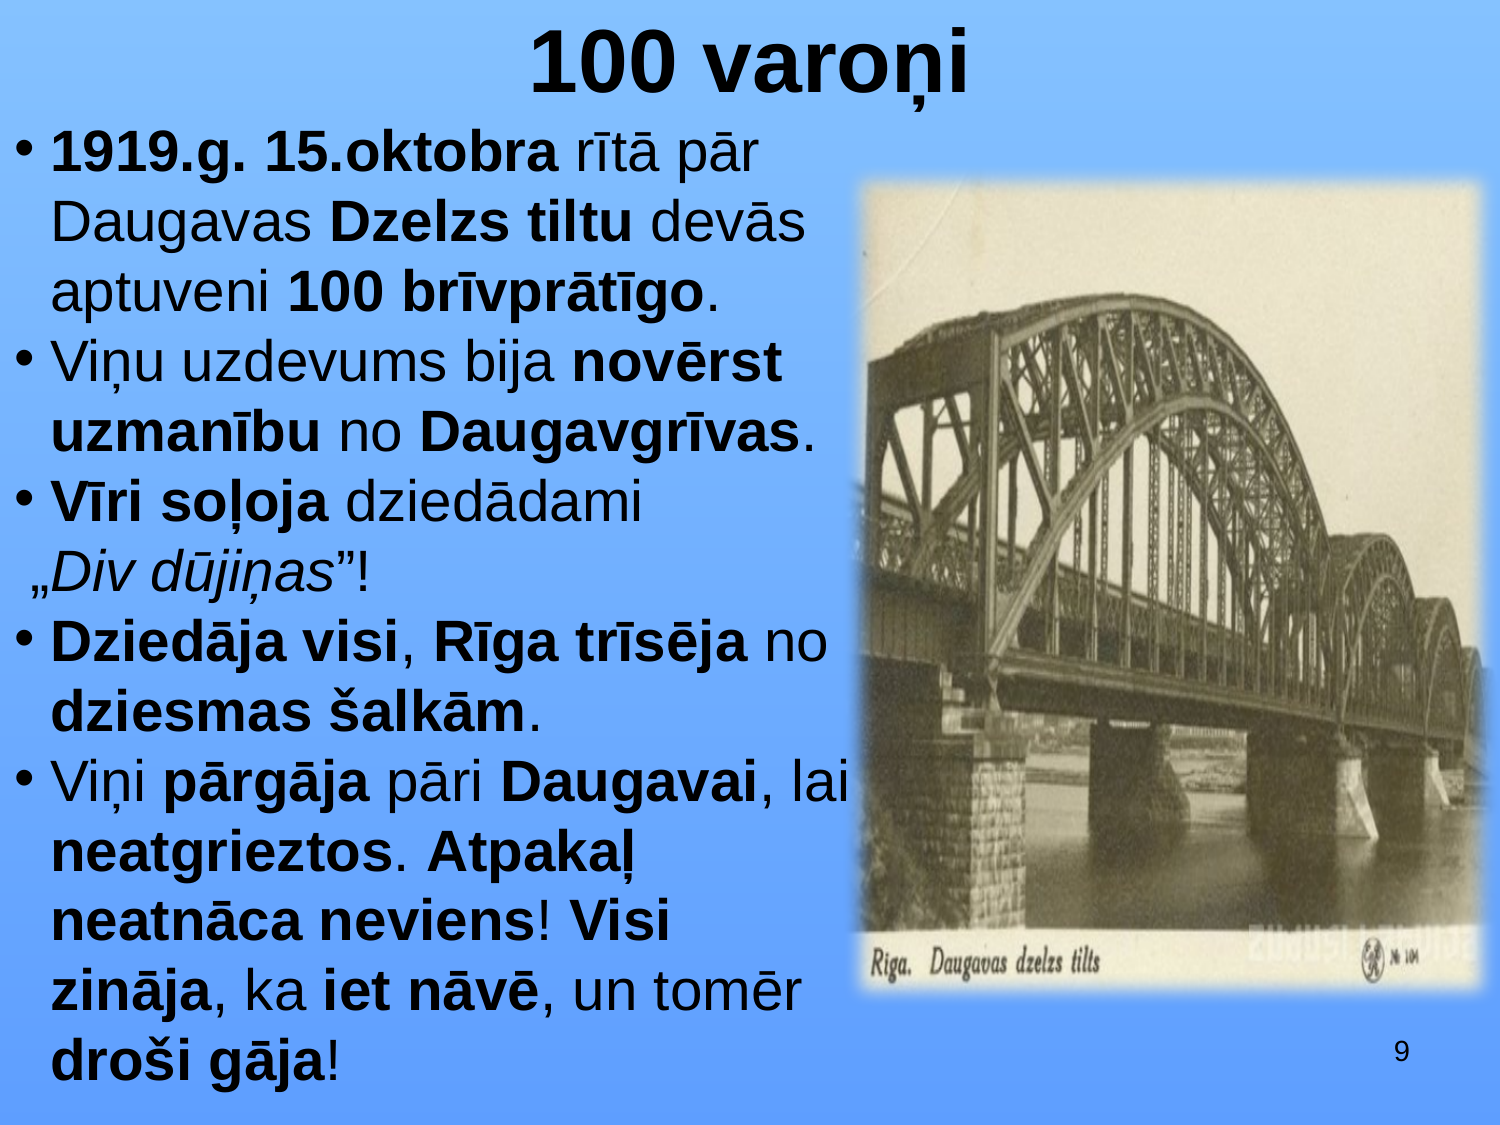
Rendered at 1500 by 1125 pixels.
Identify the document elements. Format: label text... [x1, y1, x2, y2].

title 100 varoņi [0, 0, 1500, 114]
text_box 1919.g. 15.oktobra rītā pār Daugavas Dzelzs tiltu devās aptuveni 100 brīvprātīgo. Viņu uzdevums bija novērst uzmanību no Daugavgrīvas. Vīri soļoja dziedādami „Div dūjiņas”! Dziedāja visi, Rīga trīsēja no dziesmas šalkām. Viņi pārgāja pāri Daugavai, lai neatgrieztos. Atpakaļ neatnāca neviens! Visi zināja, ka iet nāvē, un tomēr droši gāja! [0, 114, 879, 1100]
picture [843, 163, 1500, 1008]
slide_number 9 [1074, 1024, 1426, 1103]
